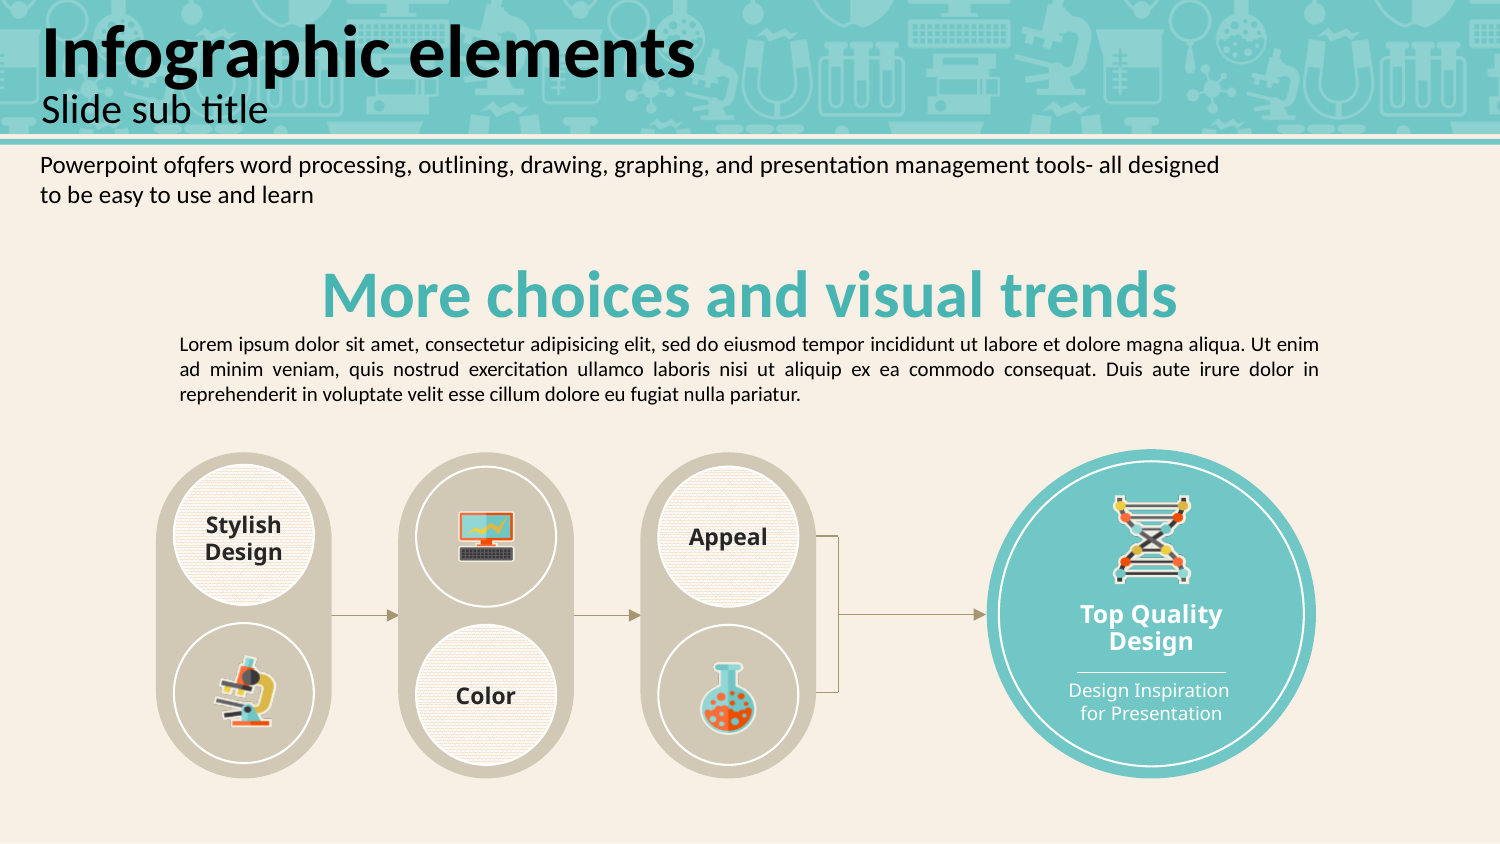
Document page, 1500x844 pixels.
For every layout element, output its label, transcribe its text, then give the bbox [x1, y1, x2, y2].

text_box Lorem ipsum dolor sit amet, consectetur adipisicing elit, sed do eiusmod tempor incididunt ut labore et dolore magna aliqua. Ut enim ad minim veniam, quis nostrud exercitation ullamco laboris nisi ut aliquip ex ea commodo consequat. Duis aute irure dolor in reprehenderit in voluptate velit esse cillum dolore eu fugiat nulla pariatur. [179, 330, 1321, 406]
text_box Powerpoint ofqfers word processing, outlining, drawing, graphing, and presentation management tools- all designed to be easy to use and learn [40, 148, 1247, 209]
picture [0, 0, 1500, 134]
list Slide sub title [41, 108, 1365, 146]
text_box More choices and visual trends [179, 266, 1321, 330]
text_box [155, 448, 1317, 779]
list Infographic elements [41, 19, 1365, 108]
